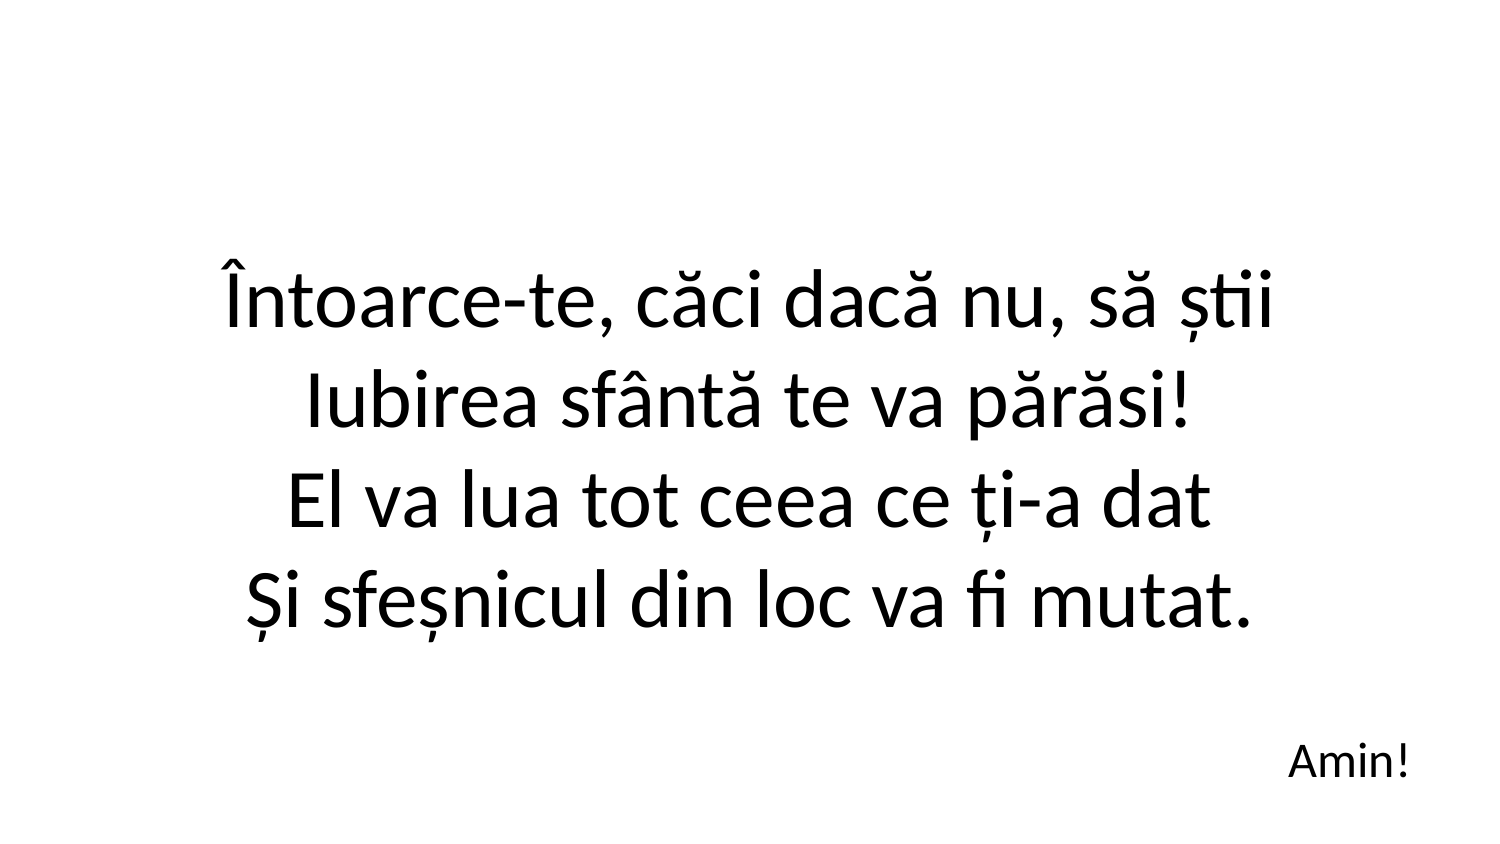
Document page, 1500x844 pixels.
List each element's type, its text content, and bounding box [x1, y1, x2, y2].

text_box Amin! [1273, 674, 1427, 795]
text_box Întoarce-te, căci dacă nu, să știi Iubirea sfântă te va părăsi! El va lua tot ceea ce ți-a dat Și sfeșnicul din loc va fi mutat. [208, 192, 1292, 652]
